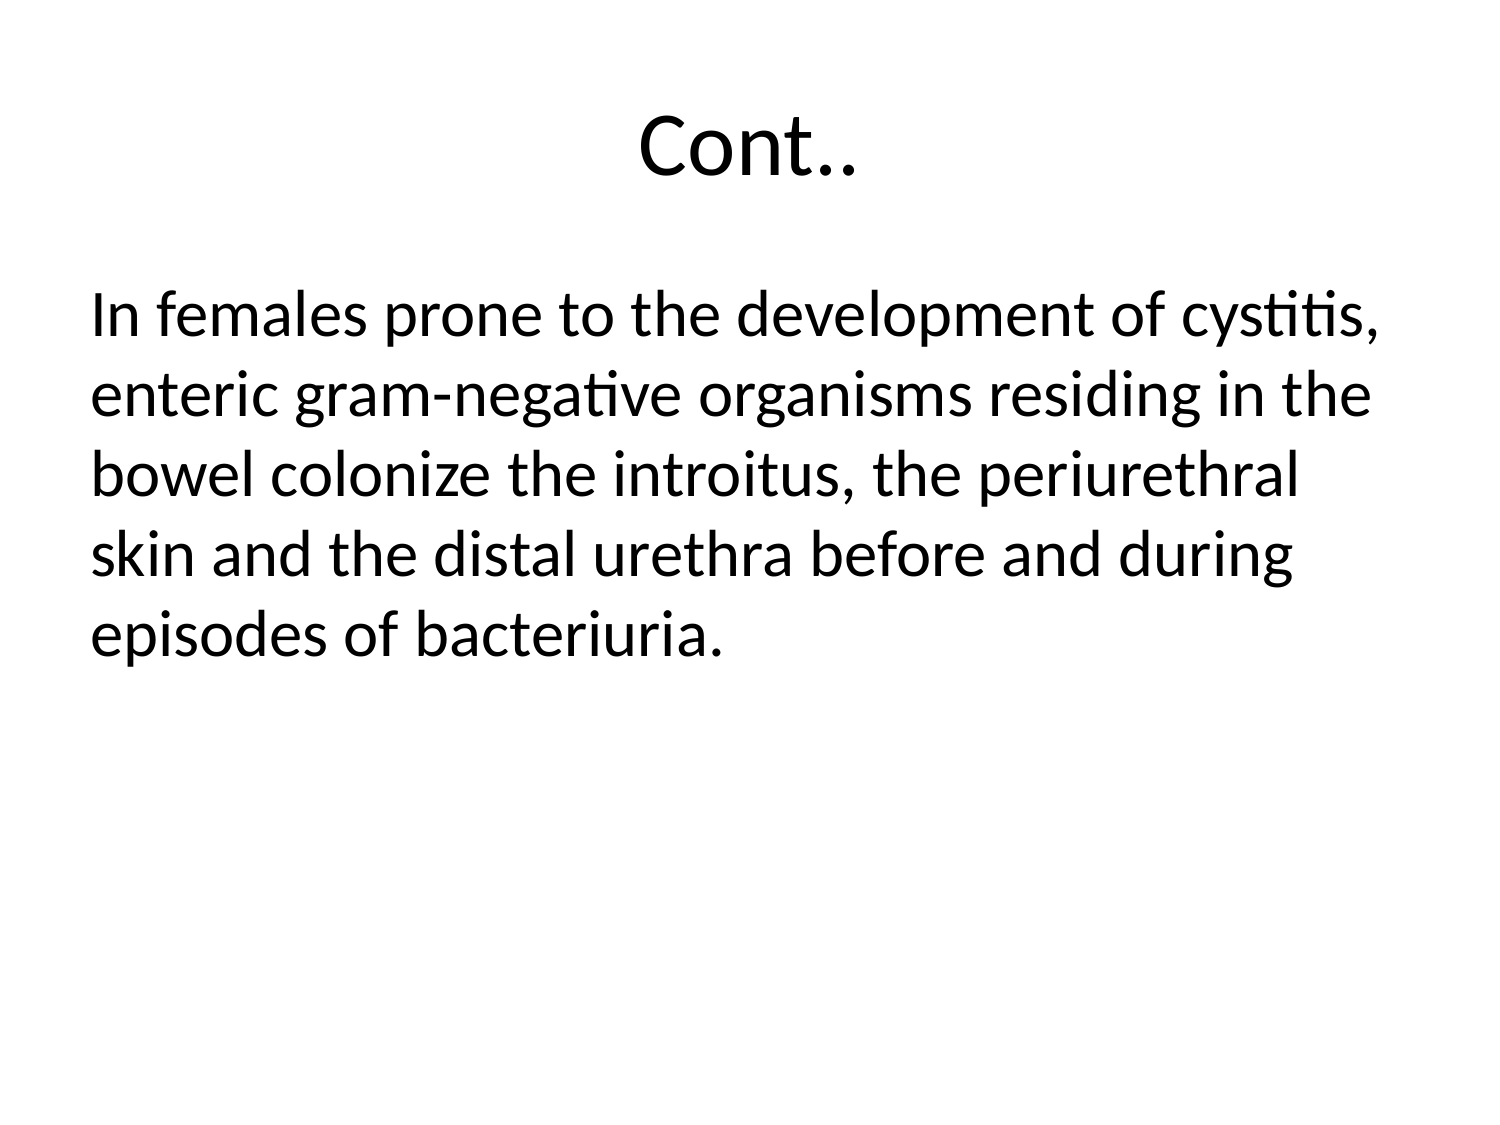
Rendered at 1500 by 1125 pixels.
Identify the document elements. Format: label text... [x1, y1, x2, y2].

list In females prone to the development of cystitis, enteric gram-negative organisms residing in the bowel colonize the introitus, the periurethral skin and the distal urethra before and during episodes of bacteriuria. [75, 262, 1425, 1005]
title Cont.. [75, 45, 1425, 233]
